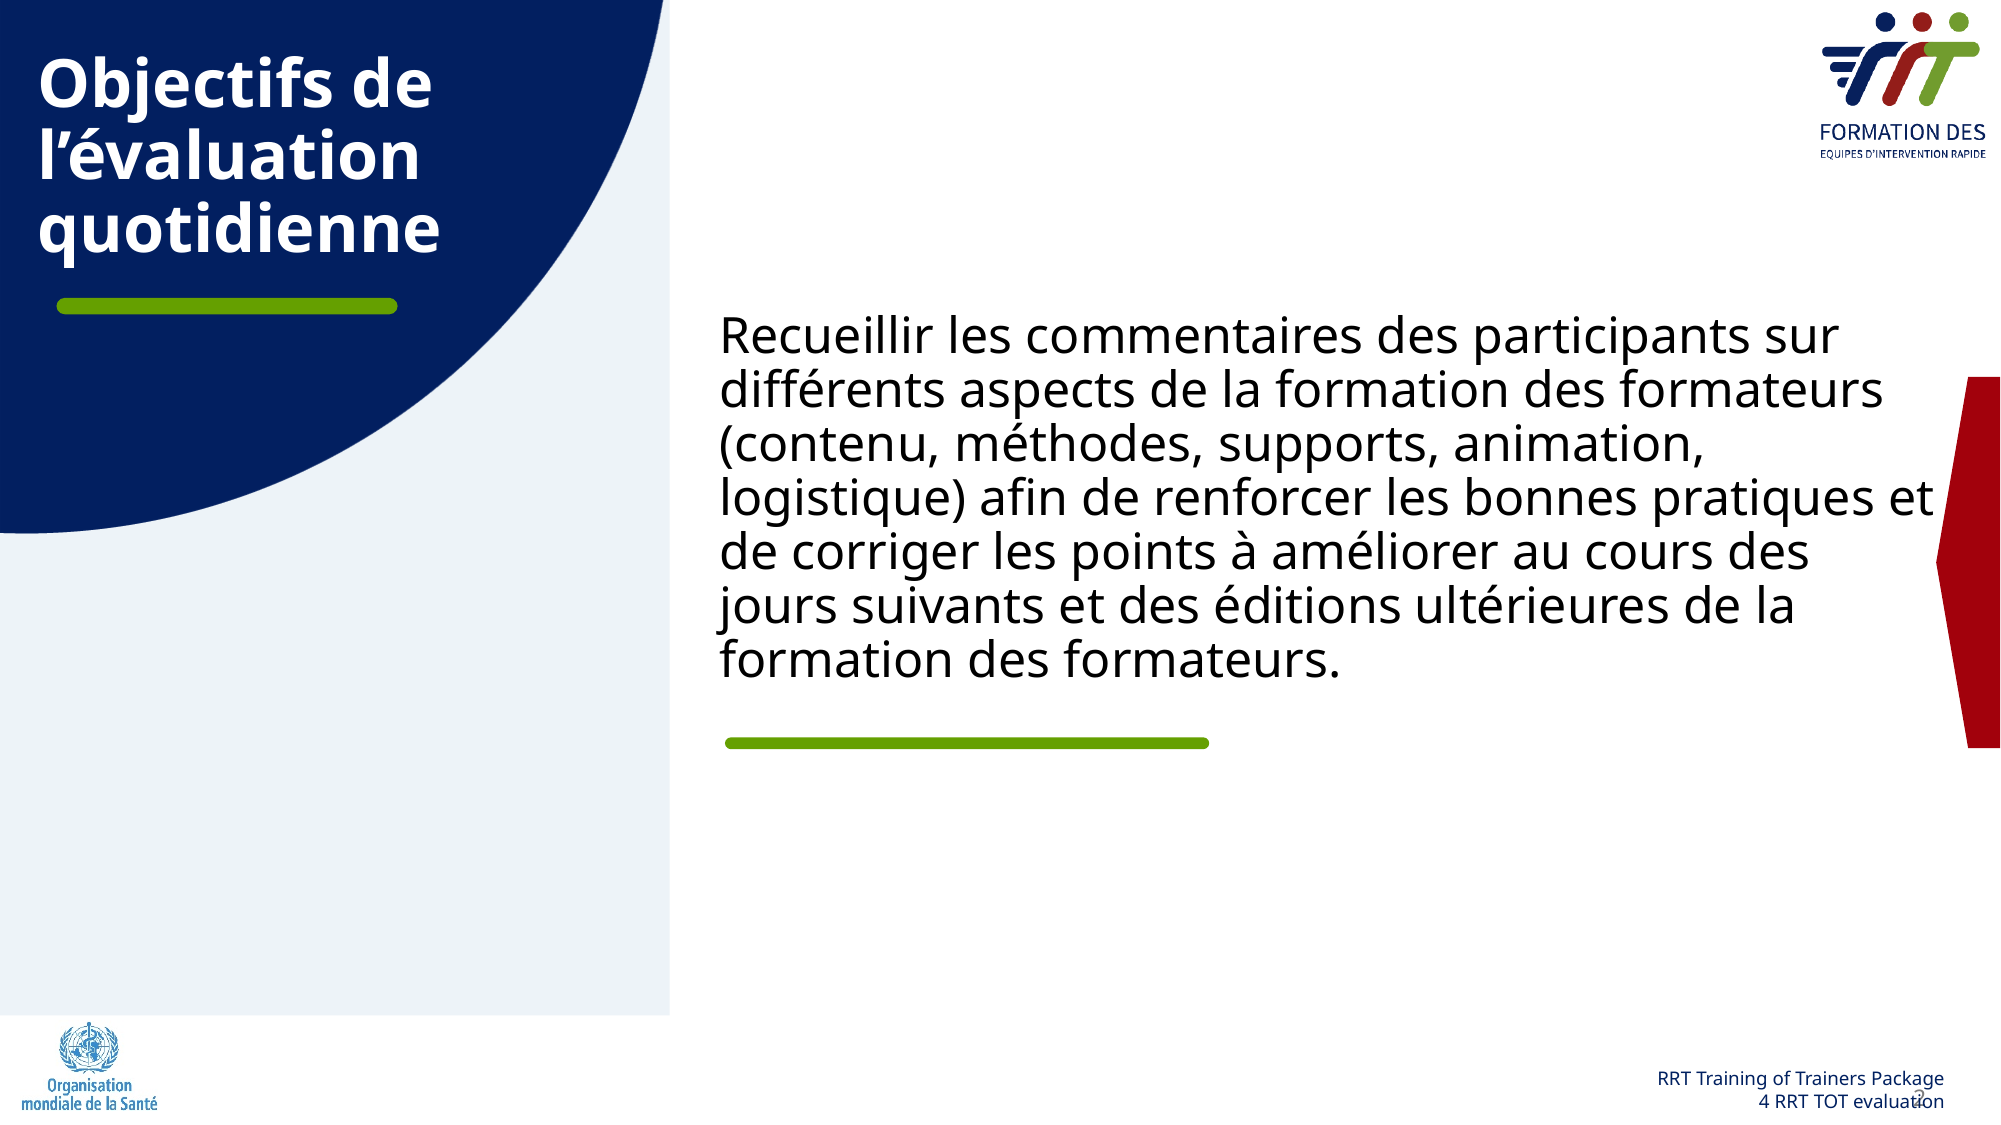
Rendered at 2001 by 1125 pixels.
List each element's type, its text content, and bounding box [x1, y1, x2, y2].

list Recueillir les commentaires des participants sur différents aspects de la formation des formateurs (contenu, méthodes, supports, animation, logistique) afin de renforcer les bonnes pratiques et de corriger les points à améliorer au cours des jours suivants et des éditions ultérieures de la formation des formateurs. [711, 248, 1948, 750]
title Objectifs de l’évaluation quotidienne [28, 0, 656, 318]
picture [20, 1020, 158, 1111]
picture [1820, 11, 1986, 160]
picture [0, 0, 670, 538]
text_box [724, 737, 1210, 750]
